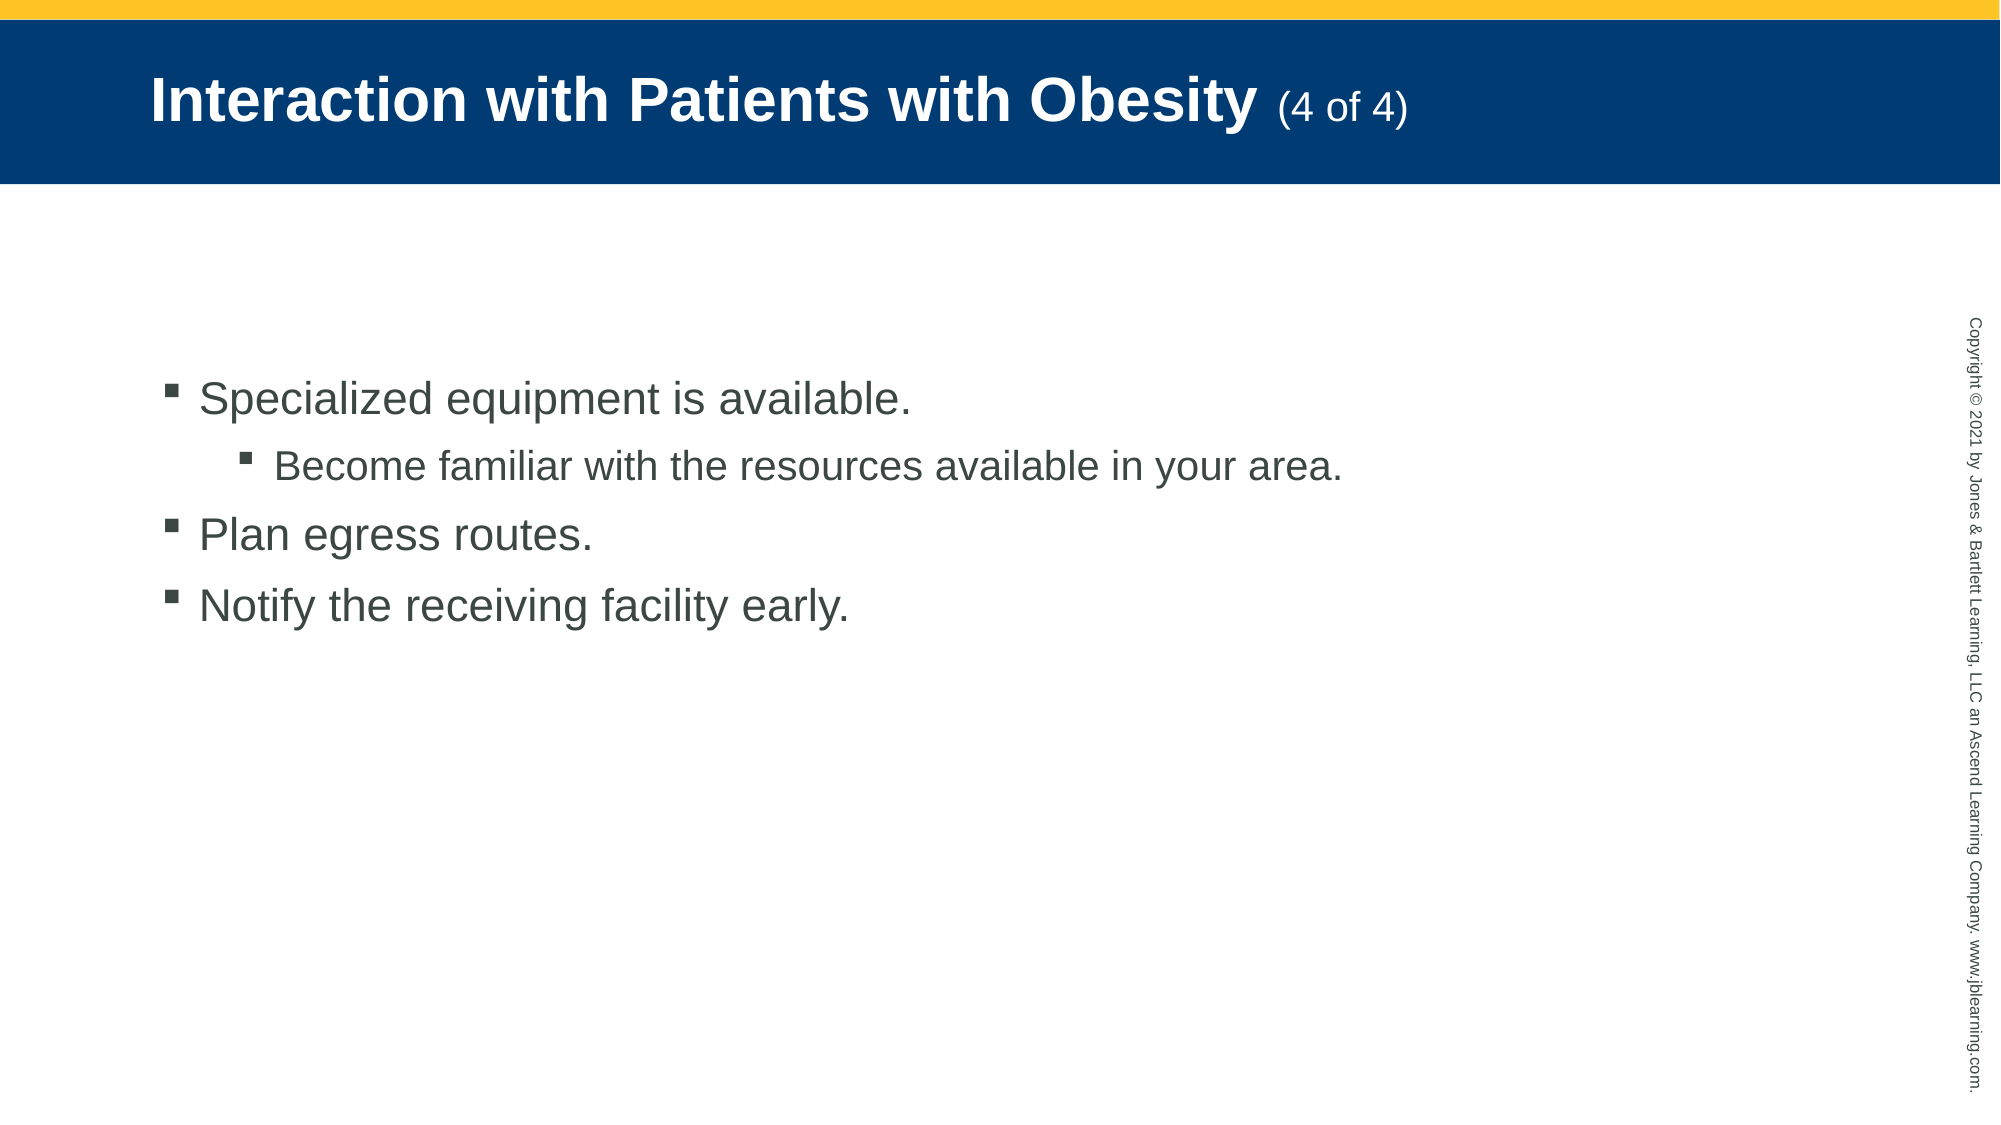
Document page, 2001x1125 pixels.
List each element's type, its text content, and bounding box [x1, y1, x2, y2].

list Specialized equipment is available. Become familiar with the resources available in your area. Plan egress routes. Notify the receiving facility early. [146, 361, 1859, 1016]
title Interaction with Patients with Obesity (4 of 4) [0, 19, 2000, 185]
